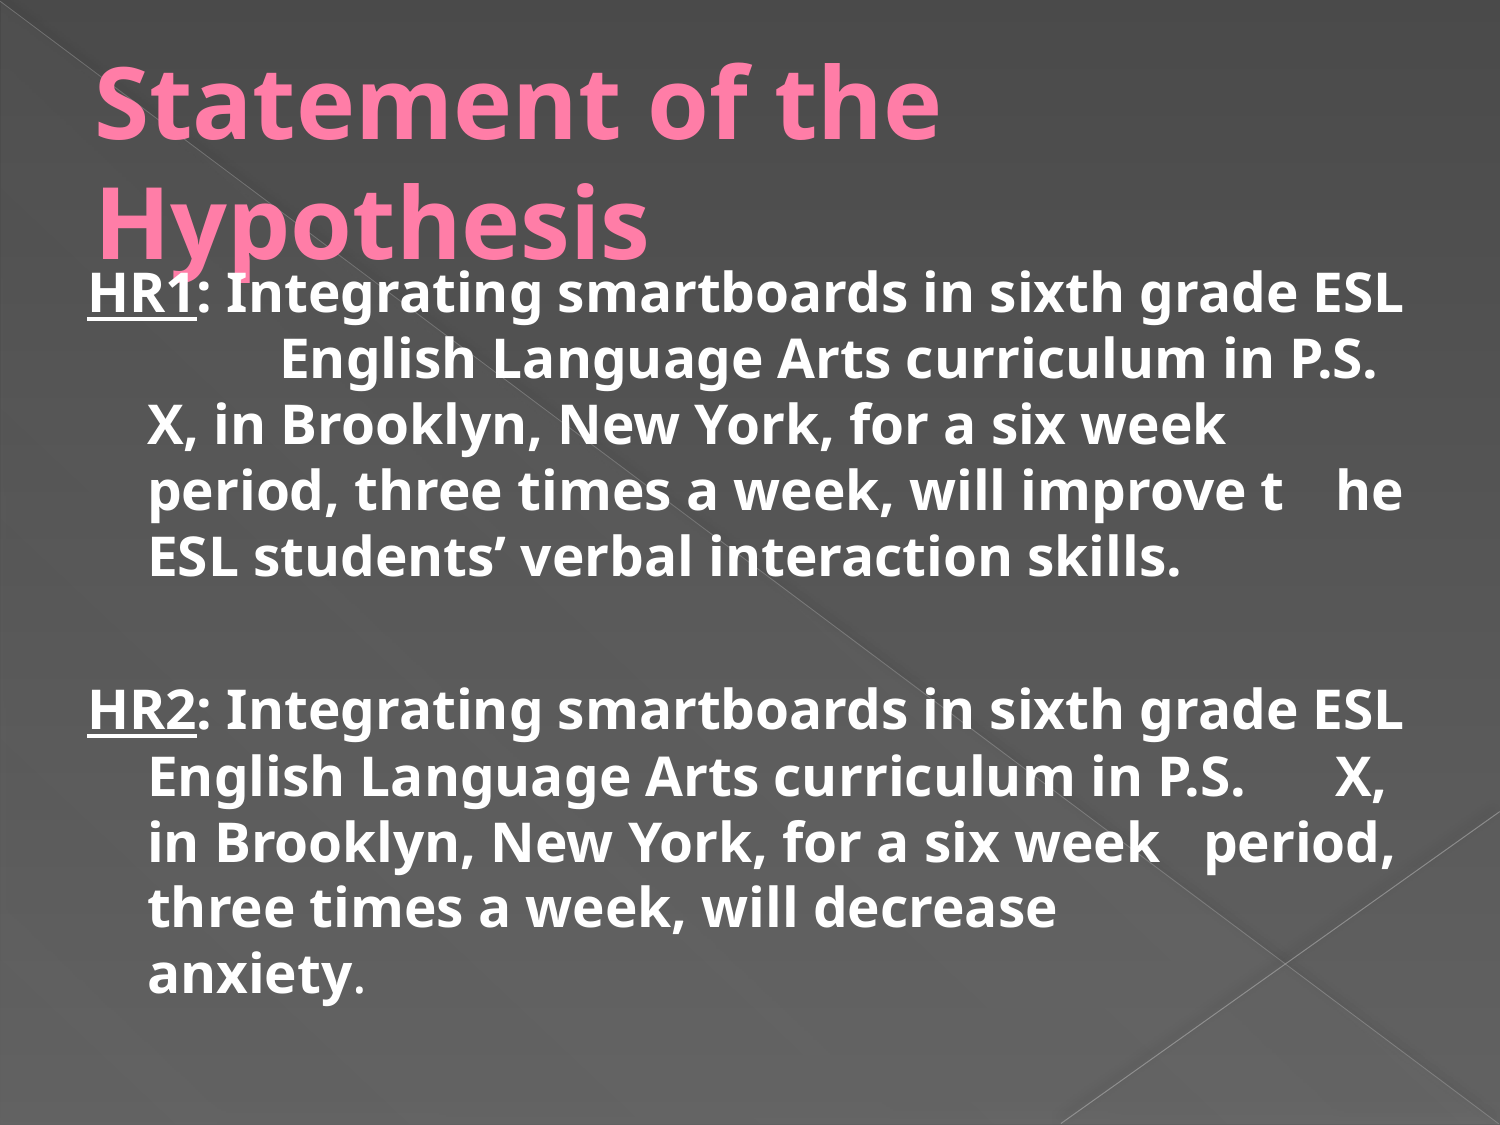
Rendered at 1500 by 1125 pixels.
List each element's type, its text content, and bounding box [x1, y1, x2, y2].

title Statement of the Hypothesis [0, 43, 1500, 275]
text_box [237, 287, 1438, 348]
list HR1: Integrating smartboards in sixth grade ESL English Language Arts curriculum in P.S. X, in Brooklyn, New York, for a six week period, three times a week, will improve t he ESL students’ verbal interaction skills. HR2: Integrating smartboards in sixth grade ESL English Language Arts curriculum in P.S. X, in Brooklyn, New York, for a six week period, three times a week, will decrease anxiety. [62, 249, 1425, 1059]
